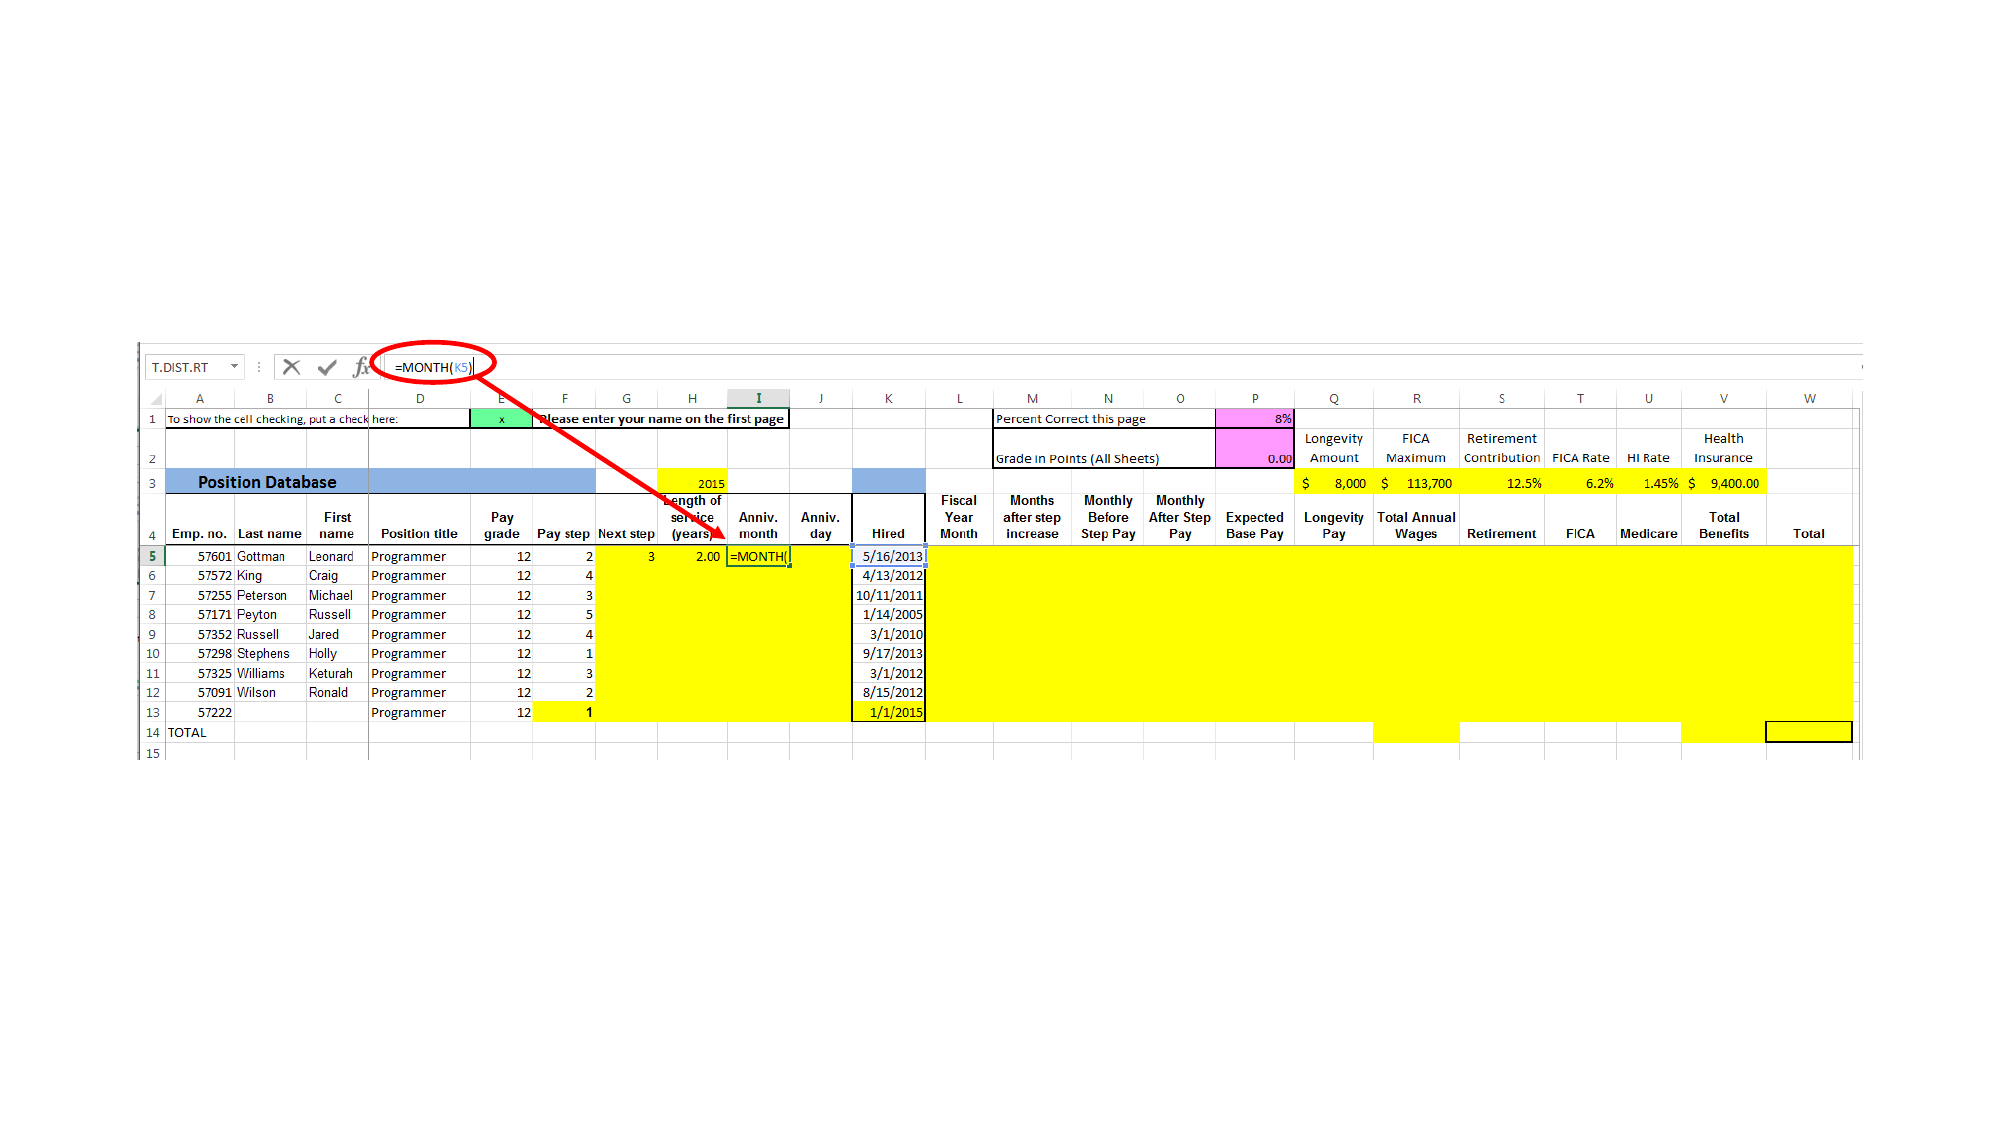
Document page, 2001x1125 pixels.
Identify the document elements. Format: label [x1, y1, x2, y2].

list [137, 342, 1863, 760]
text_box [476, 376, 726, 540]
